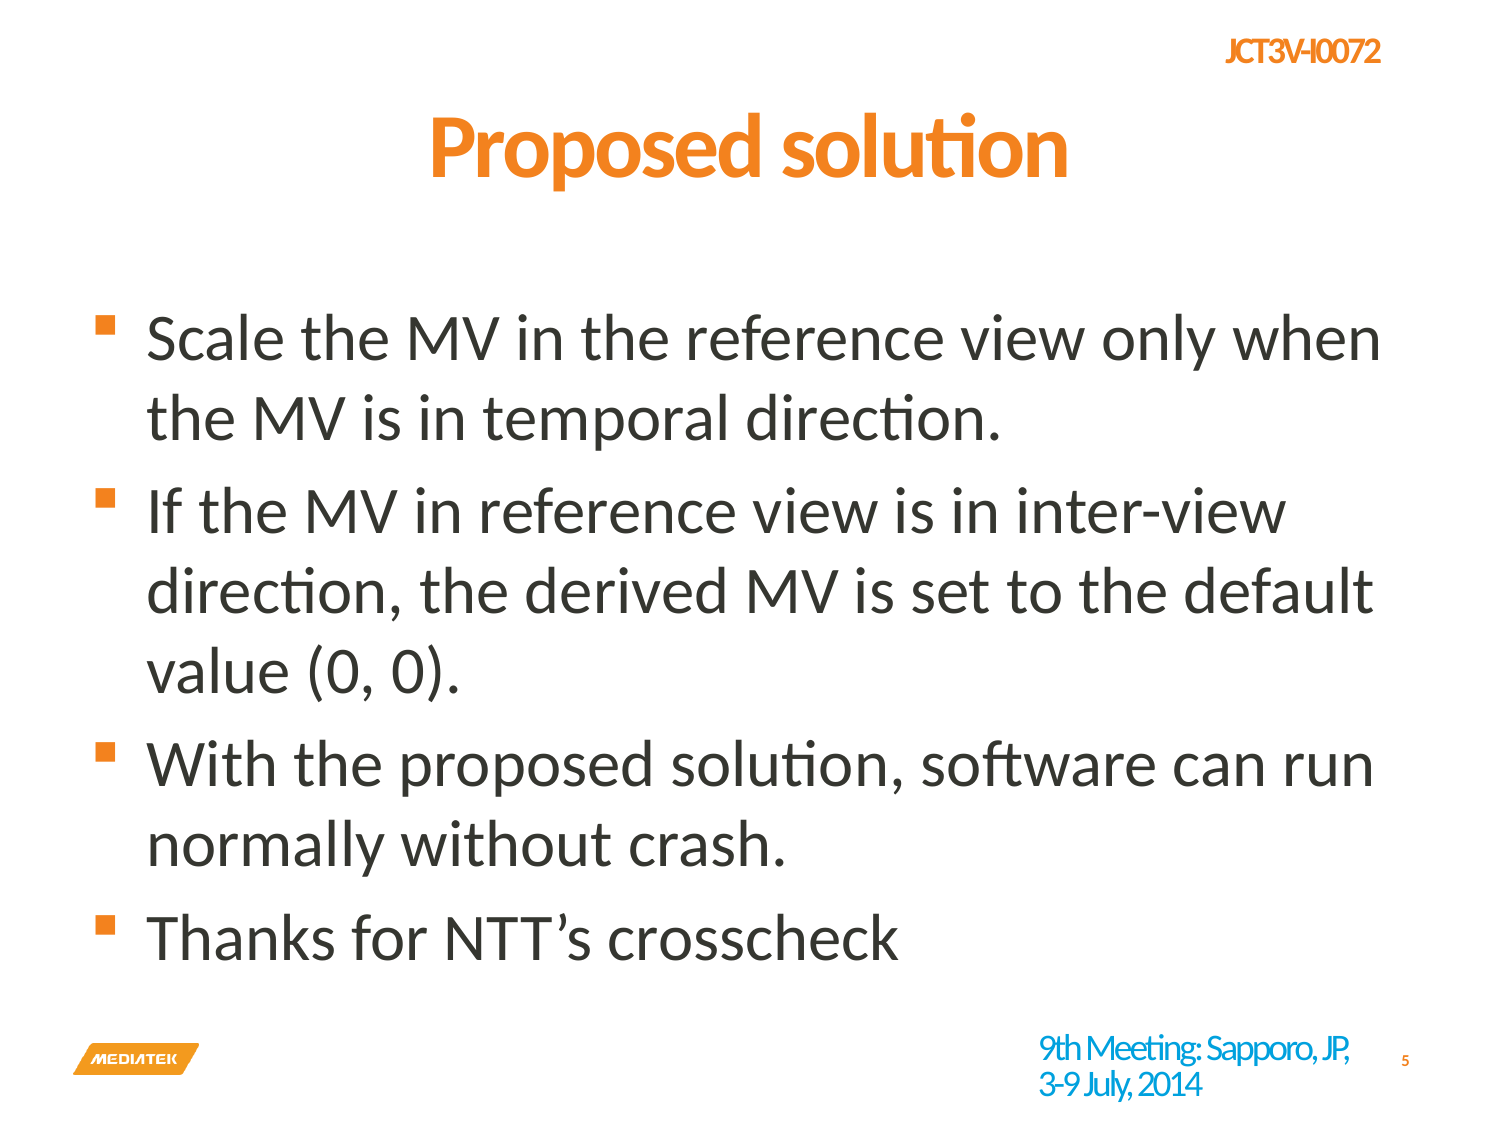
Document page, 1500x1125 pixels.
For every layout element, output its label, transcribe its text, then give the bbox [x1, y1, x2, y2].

slide_number 5 [1251, 1029, 1425, 1090]
title Proposed solution [75, 99, 1425, 286]
picture [73, 1043, 199, 1075]
list Scale the MV in the reference view only when the MV is in temporal direction. If the MV in reference view is in inter-view direction, the derived MV is set to the default value (0, 0). With the proposed solution, software can run normally without crash. Thanks for NTT’s crosscheck [75, 286, 1425, 990]
